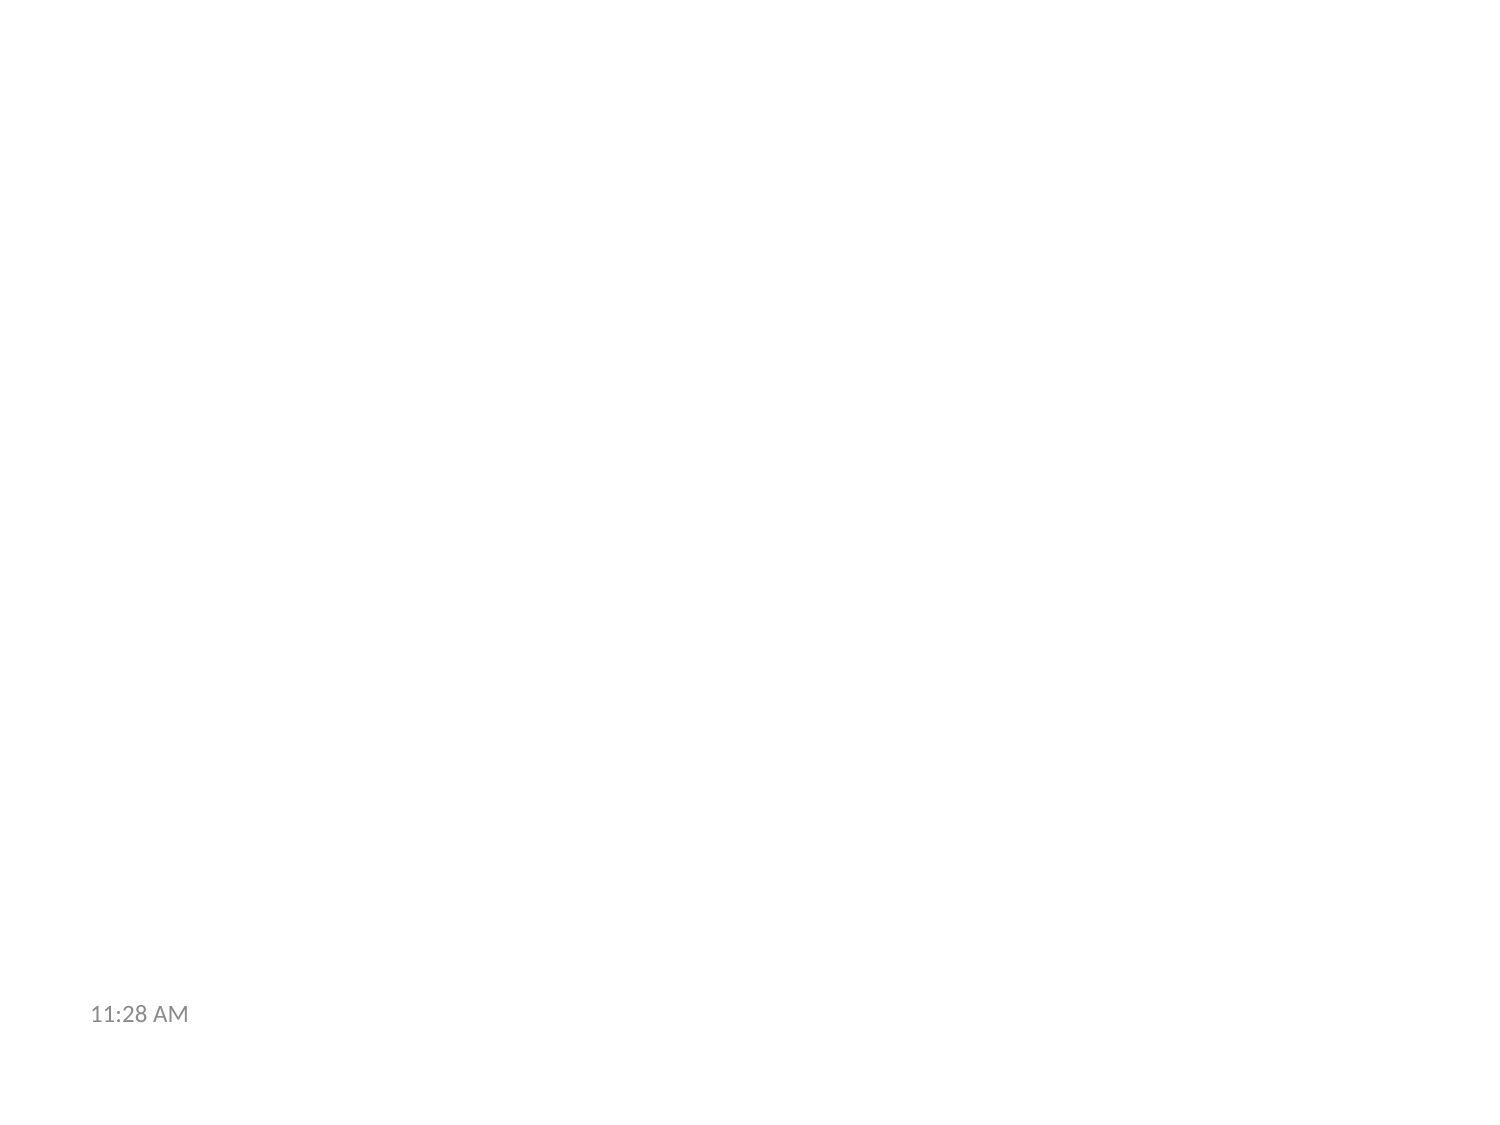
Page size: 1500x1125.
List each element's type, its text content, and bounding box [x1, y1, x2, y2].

text_box 3:35 PM [75, 982, 425, 1043]
